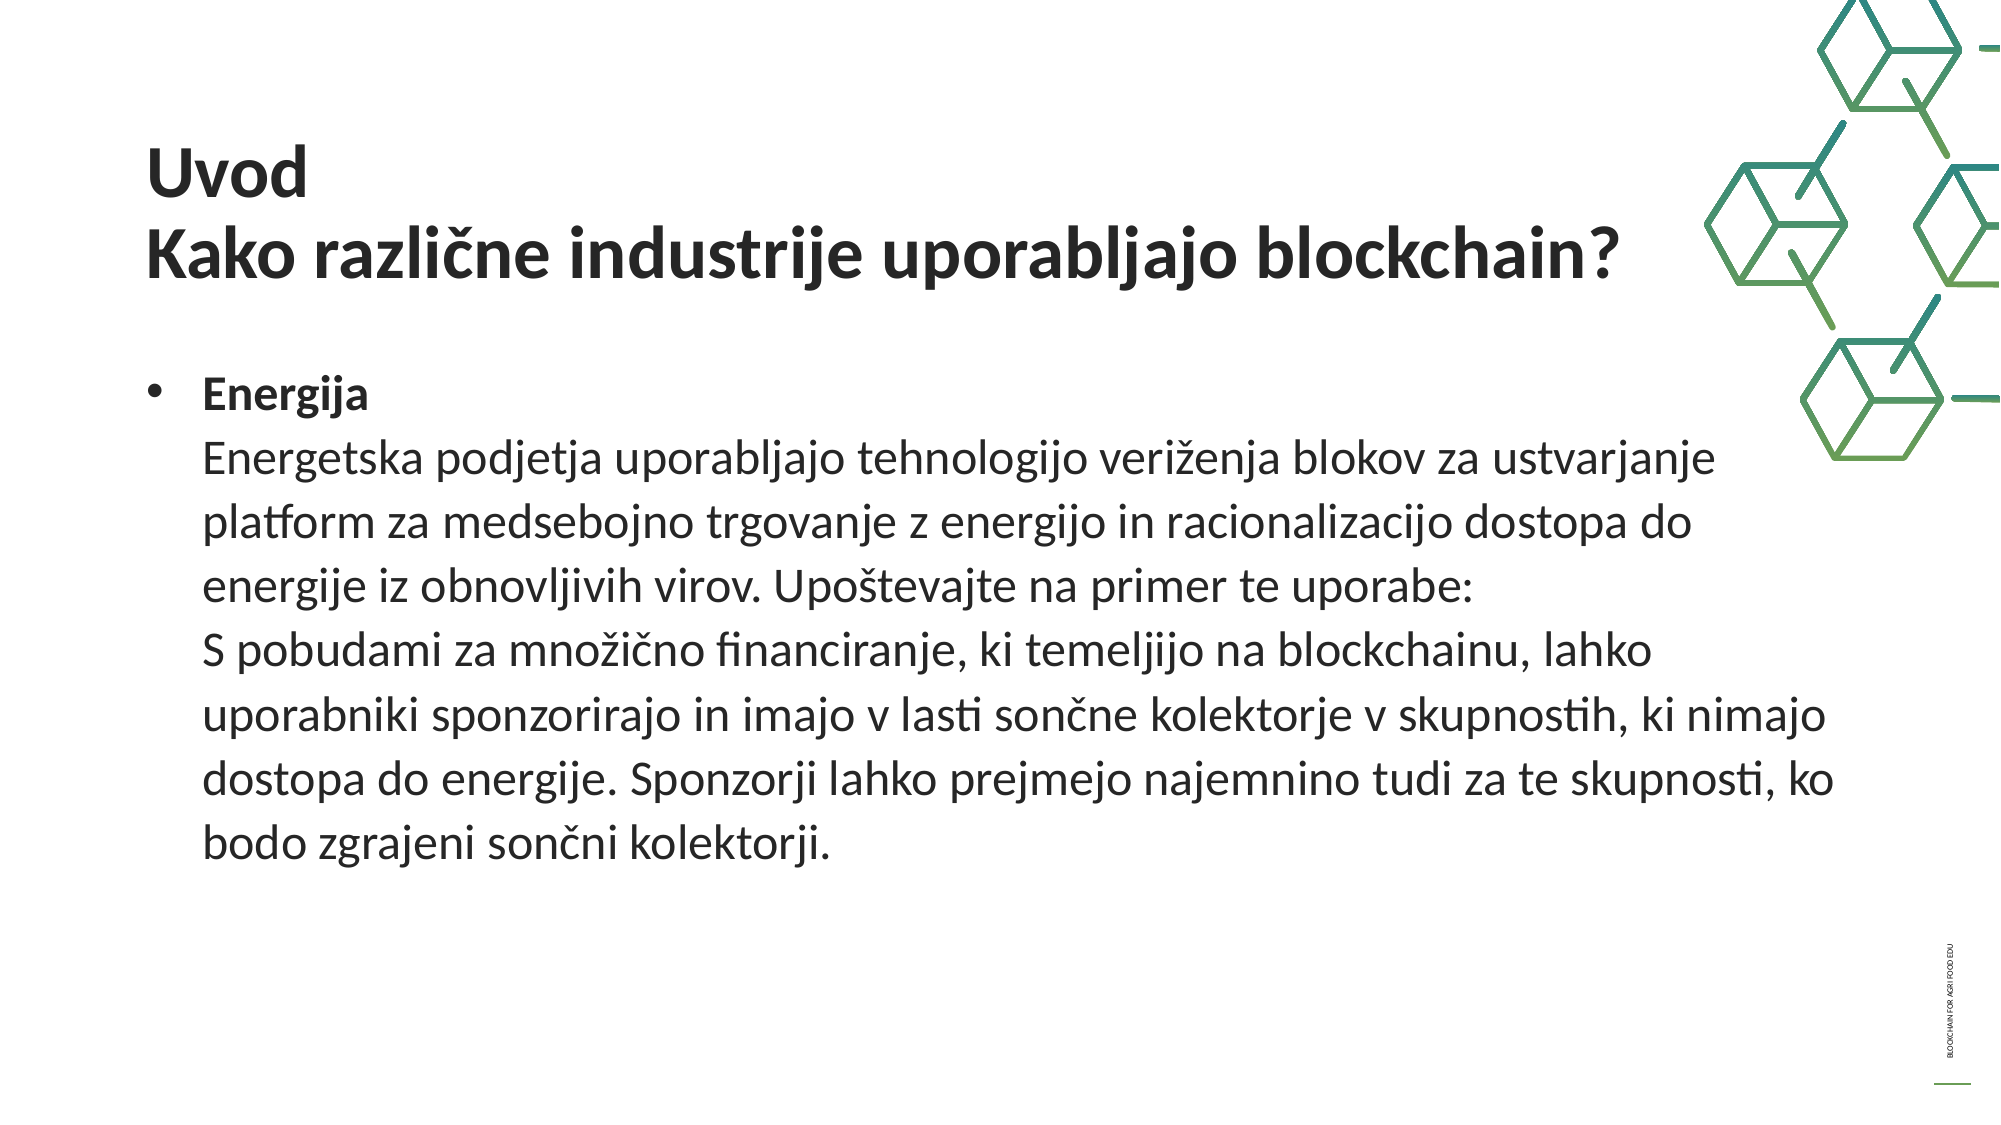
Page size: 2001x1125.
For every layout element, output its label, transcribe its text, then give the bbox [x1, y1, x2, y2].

list Energija Energetska podjetja uporabljajo tehnologijo veriženja blokov za ustvarjanje platform za medsebojno trgovanje z energijo in racionalizacijo dostopa do energije iz obnovljivih virov. Upoštevajte na primer te uporabe: S pobudami za množično financiranje, ki temeljijo na blockchainu, lahko uporabniki sponzorirajo in imajo v lasti sončne kolektorje v skupnostih, ki nimajo dostopa do energije. Sponzorji lahko prejmejo najemnino tudi za te skupnosti, ko bodo zgrajeni sončni kolektorji. [130, 348, 1869, 1080]
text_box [1703, 0, 2000, 462]
list Uvod Kako različne industrije uporabljajo blockchain? [130, 124, 1698, 337]
